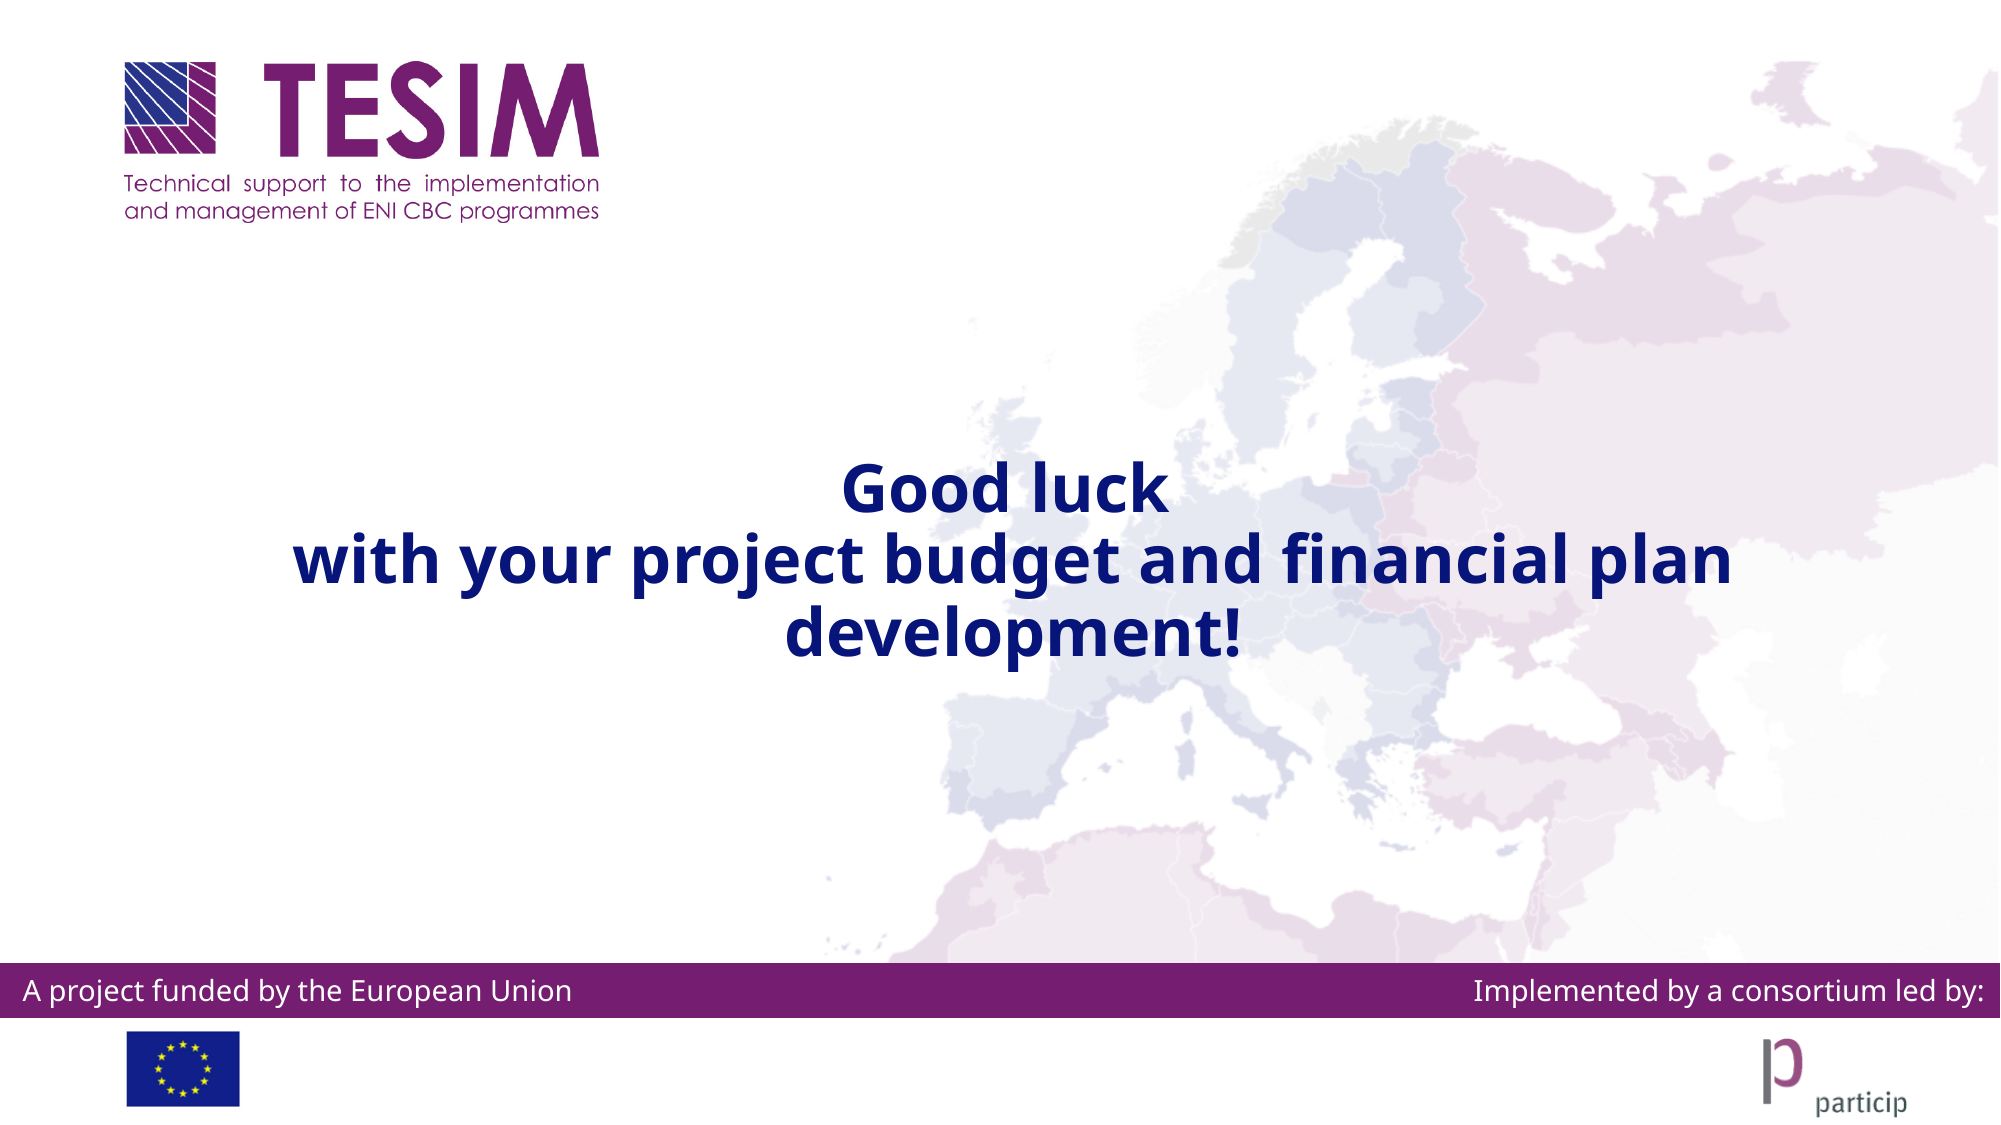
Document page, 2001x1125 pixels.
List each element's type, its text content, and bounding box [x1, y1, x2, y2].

picture [124, 1029, 242, 1109]
picture [1763, 1038, 1907, 1118]
picture [124, 60, 2000, 963]
title Good luck with your project budget and financial plan development! [263, 366, 1764, 759]
